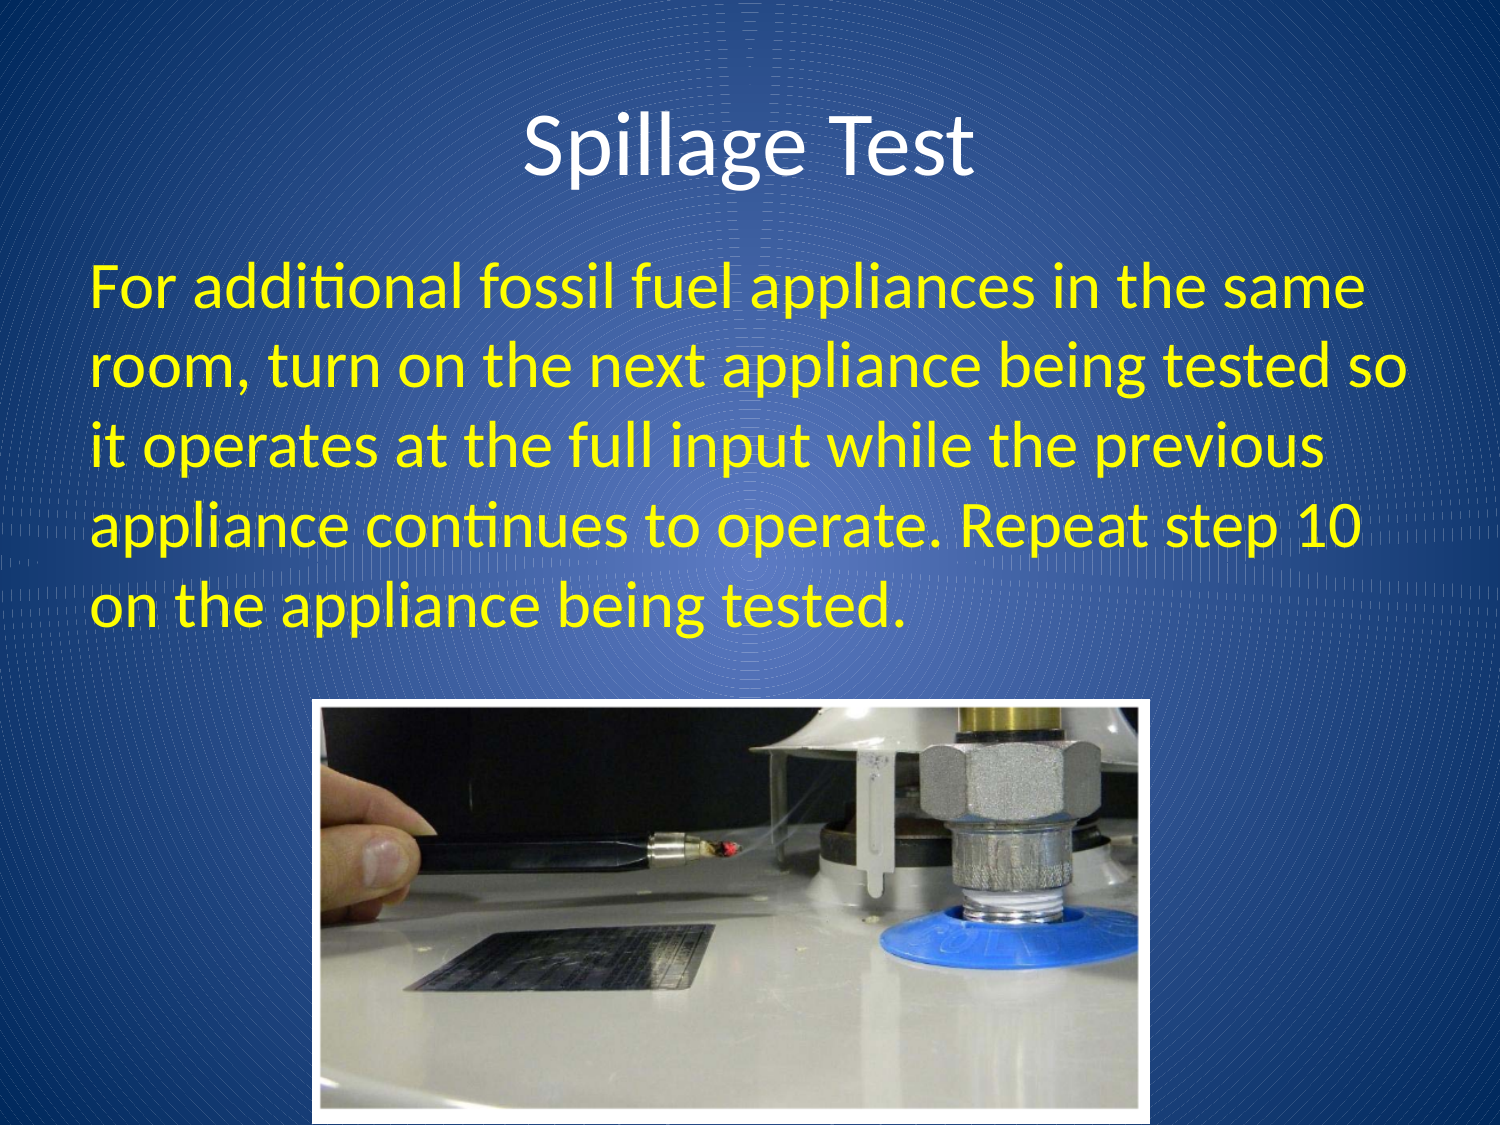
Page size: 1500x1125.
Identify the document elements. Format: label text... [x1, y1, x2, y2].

title Spillage Test [75, 45, 1425, 233]
text_box For additional fossil fuel appliances in the same room, turn on the next appliance being tested so it operates at the full input while the previous appliance continues to operate. Repeat step 10 on the appliance being tested. [0, 233, 1463, 649]
picture [312, 699, 1151, 1124]
